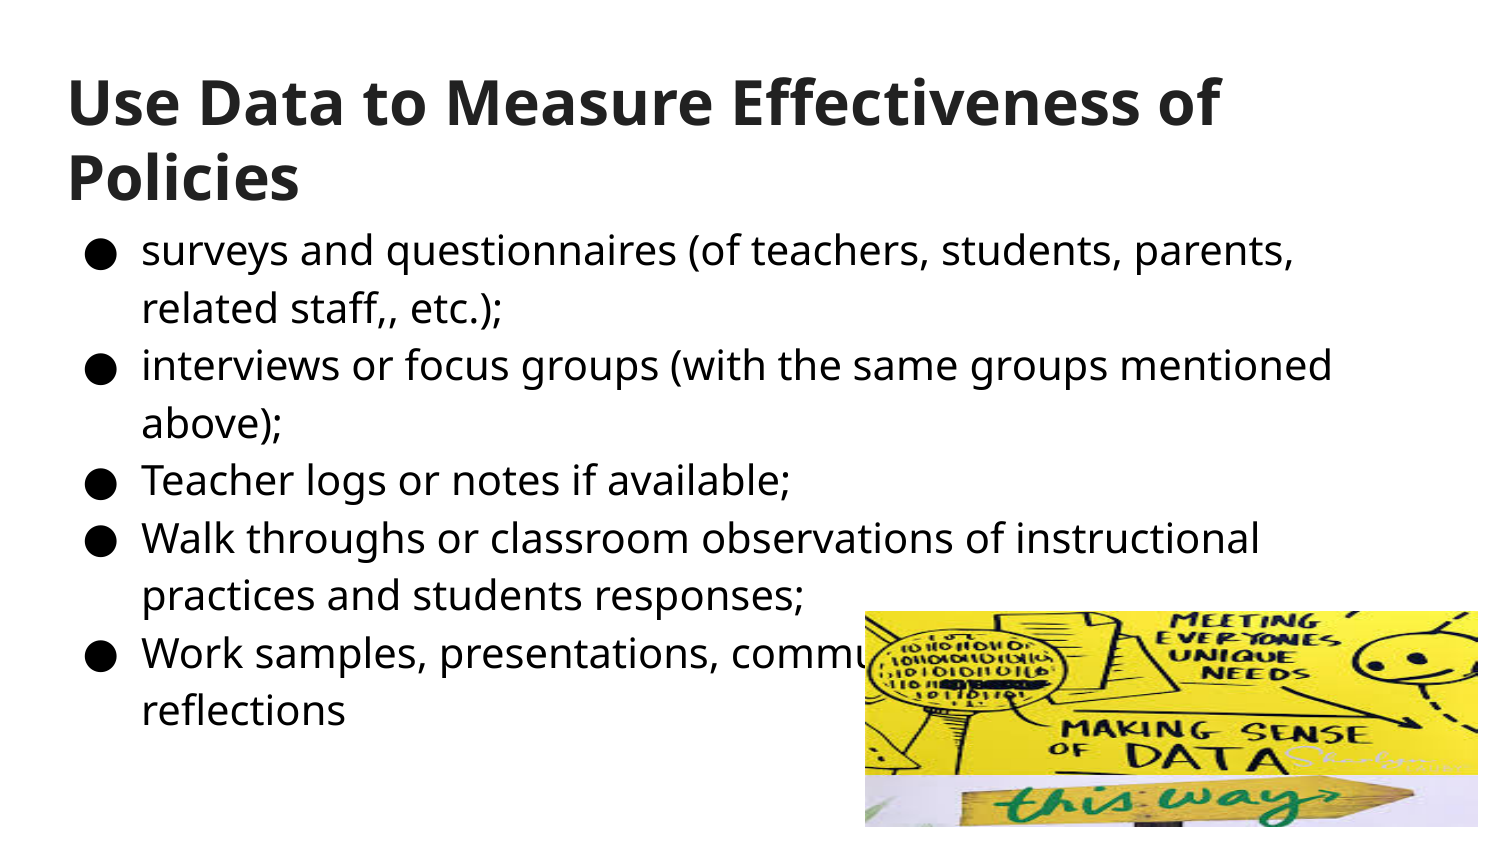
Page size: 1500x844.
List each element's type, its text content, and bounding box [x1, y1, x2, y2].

list surveys and questionnaires (of teachers, students, parents, related staff,, etc.); interviews or focus groups (with the same groups mentioned above); Teacher logs or notes if available; Walk throughs or classroom observations of instructional practices and students responses; Work samples, presentations, community and personal project reflections [51, 201, 1449, 750]
picture [865, 611, 1479, 827]
title Use Data to Measure Effectiveness of Policies [51, 48, 1449, 180]
